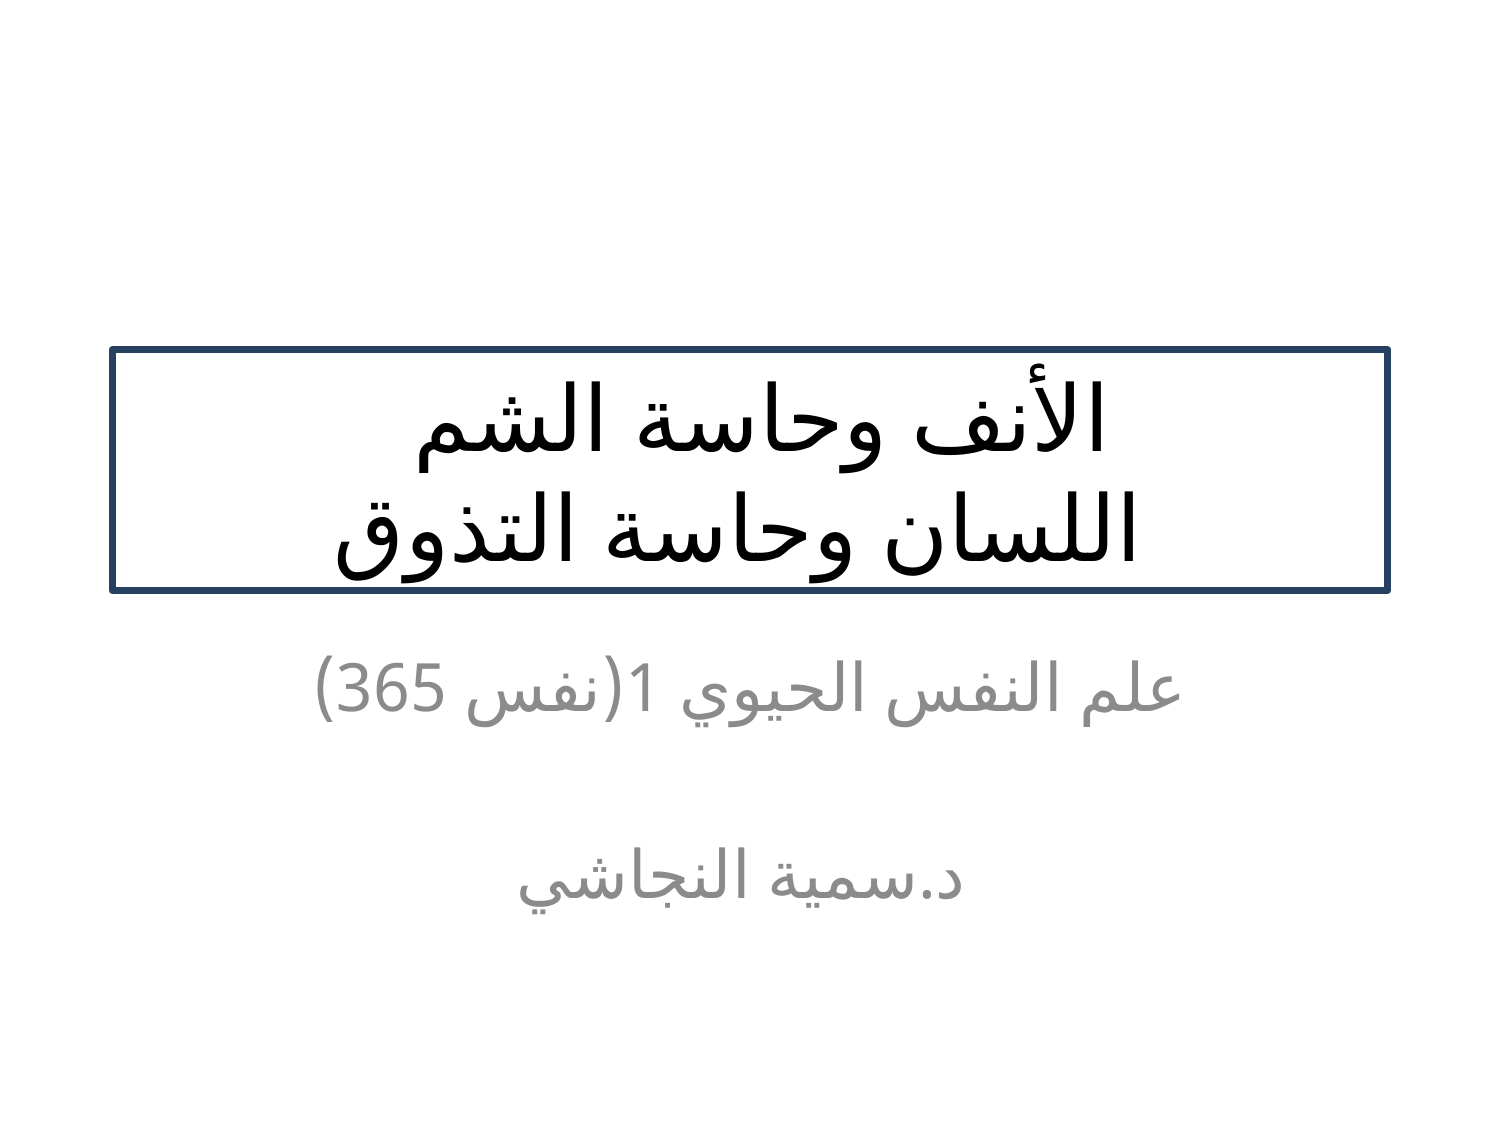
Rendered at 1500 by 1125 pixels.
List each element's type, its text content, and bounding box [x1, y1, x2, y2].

title الأنف وحاسة الشم اللسان وحاسة التذوق [112, 349, 1388, 591]
subtitle علم النفس الحيوي 1(نفس 365) د.سمية النجاشي [225, 637, 1275, 925]
